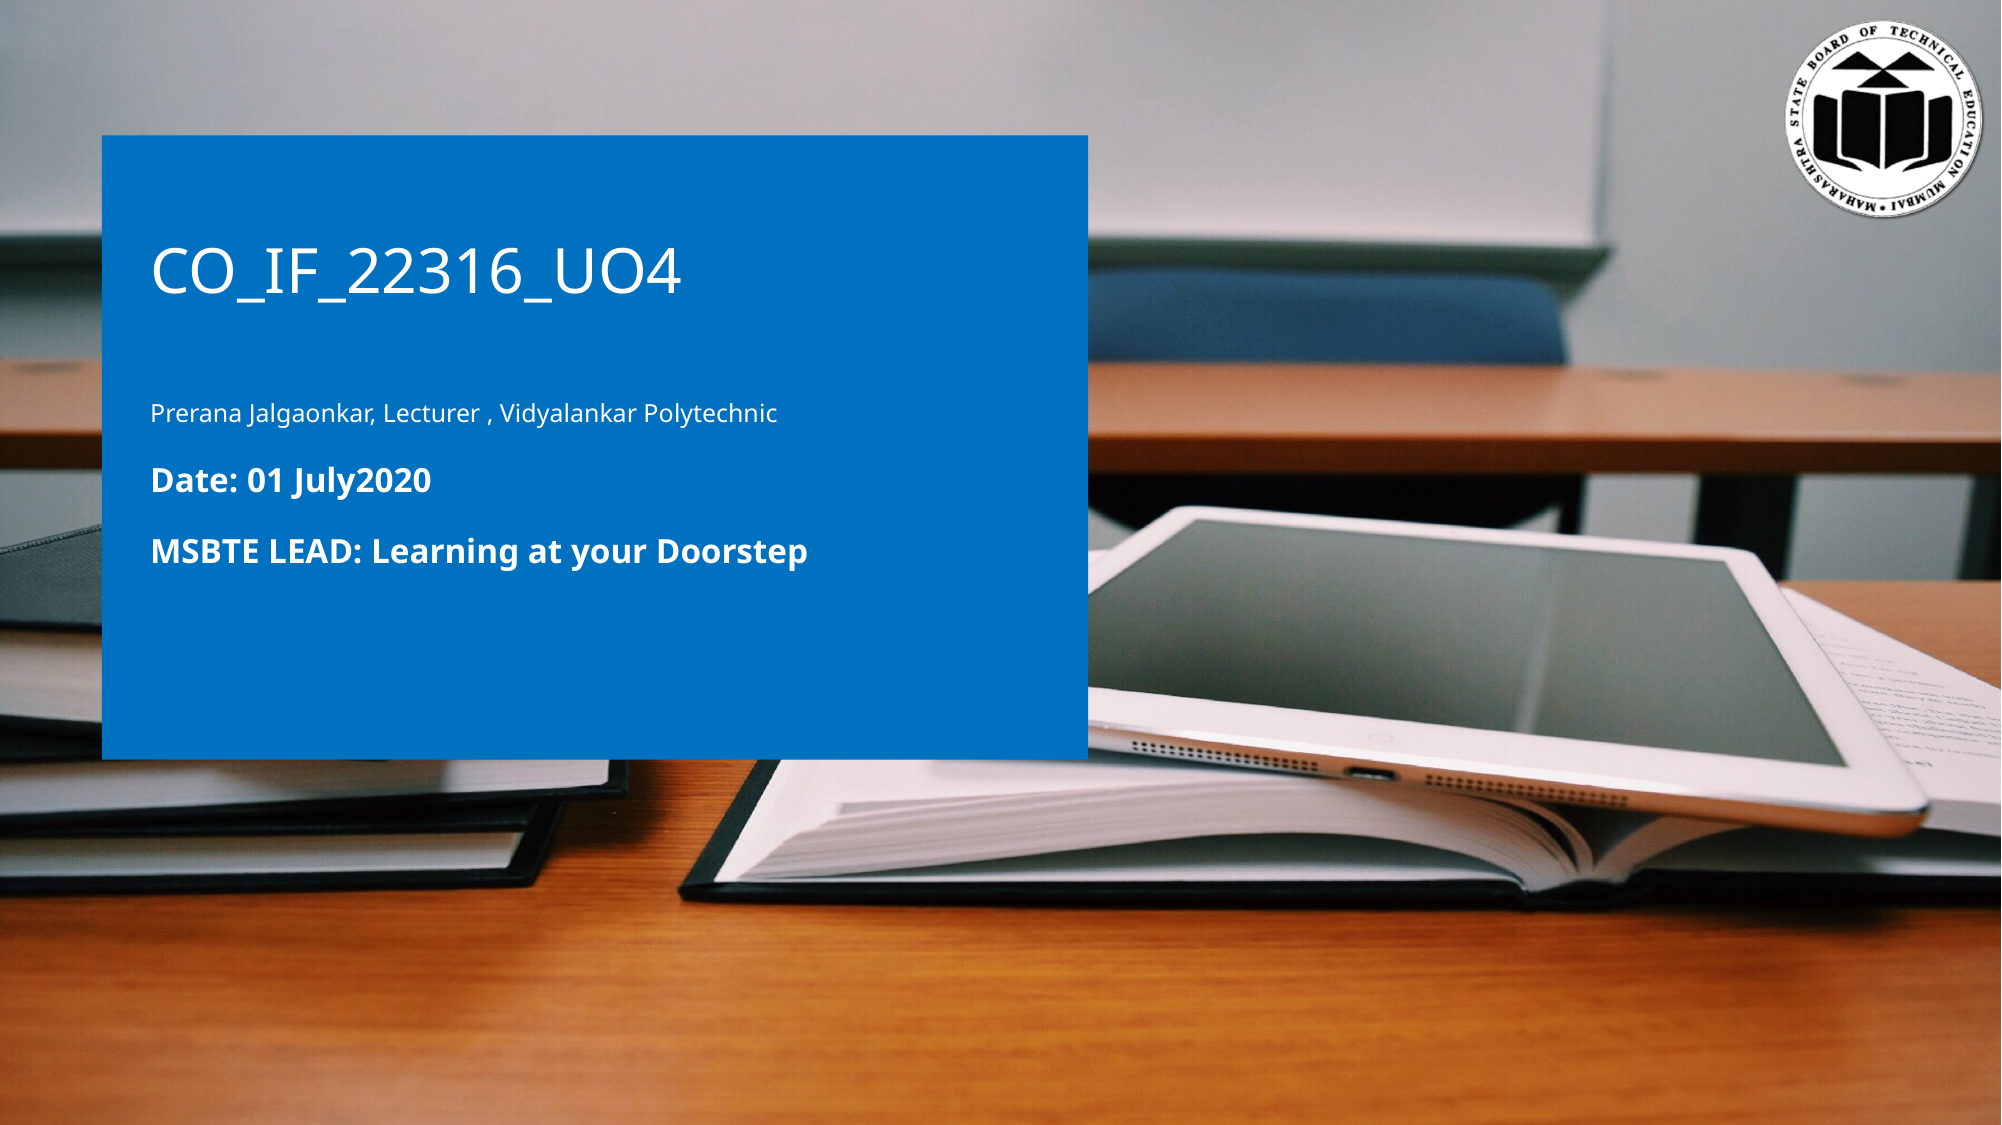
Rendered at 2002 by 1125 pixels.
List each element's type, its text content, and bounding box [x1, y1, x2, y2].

title CO_IF_22316_UO4 [150, 242, 1040, 384]
picture [0, 0, 2001, 1125]
subtitle Prerana Jalgaonkar, Lecturer , Vidyalankar Polytechnic Date: 01 July2020 MSBTE LEAD: Learning at your Doorstep [150, 397, 1040, 623]
